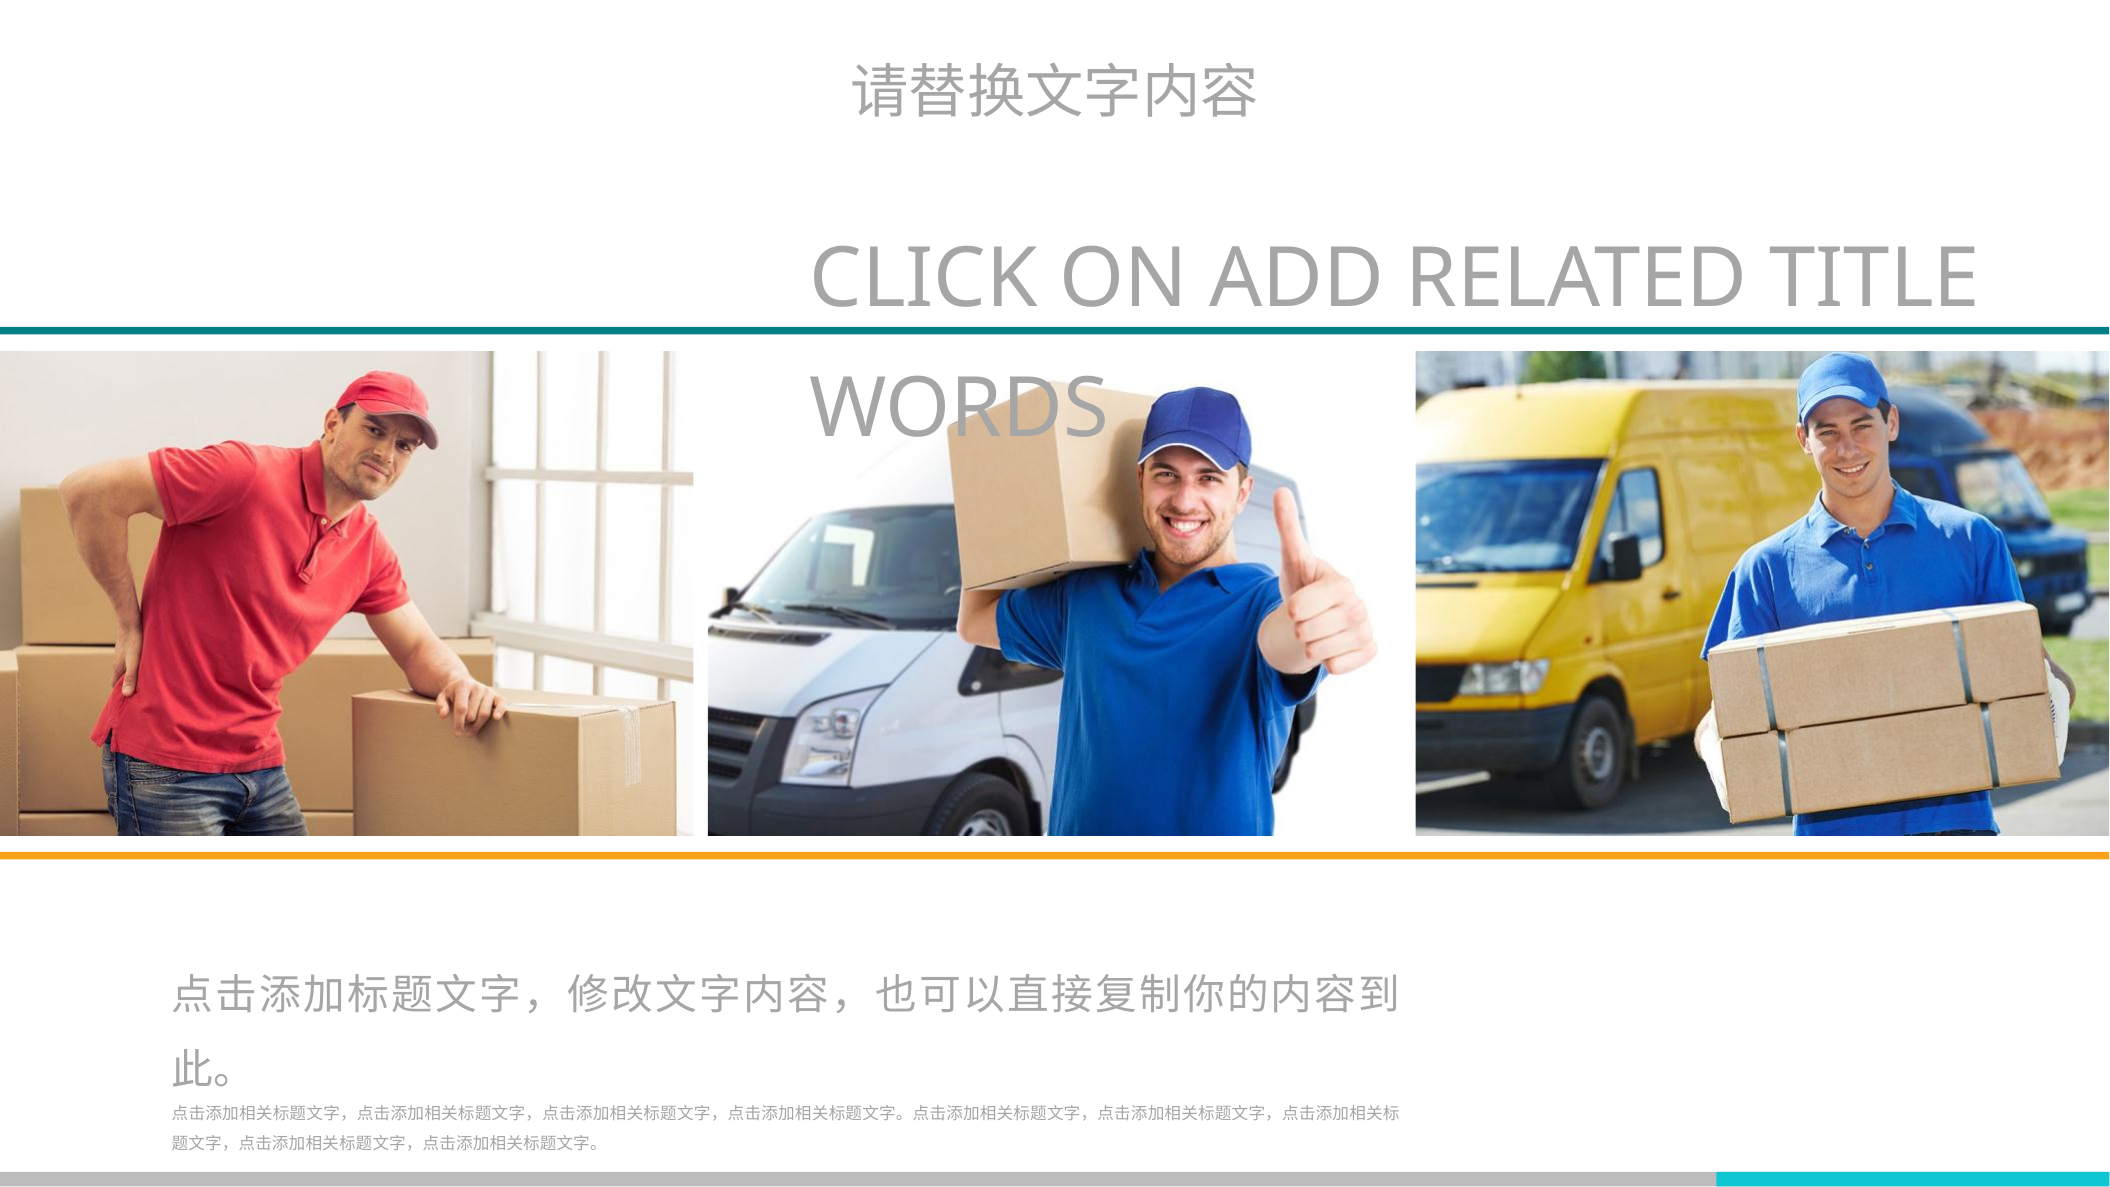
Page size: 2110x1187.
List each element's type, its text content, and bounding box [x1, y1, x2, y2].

text_box [1415, 461, 2110, 836]
text_box CLICK ON ADD RELATED TITLE WORDS [794, 185, 2110, 461]
text_box [0, 851, 2110, 860]
text_box 点击添加标题文字，修改文字内容，也可以直接复制你的内容到此。 点击添加相关标题文字，点击添加相关标题文字，点击添加相关标题文字，点击添加相关标题文字。点击添加相关标题文字，点击添加相关标题文字，点击添加相关标题文字，点击添加相关标题文字，点击添加相关标题文字。 [156, 935, 1416, 1161]
text_box [0, 326, 794, 335]
text_box [707, 350, 1402, 836]
text_box [0, 350, 694, 836]
text_box 请替换文字内容 [820, 32, 1289, 124]
